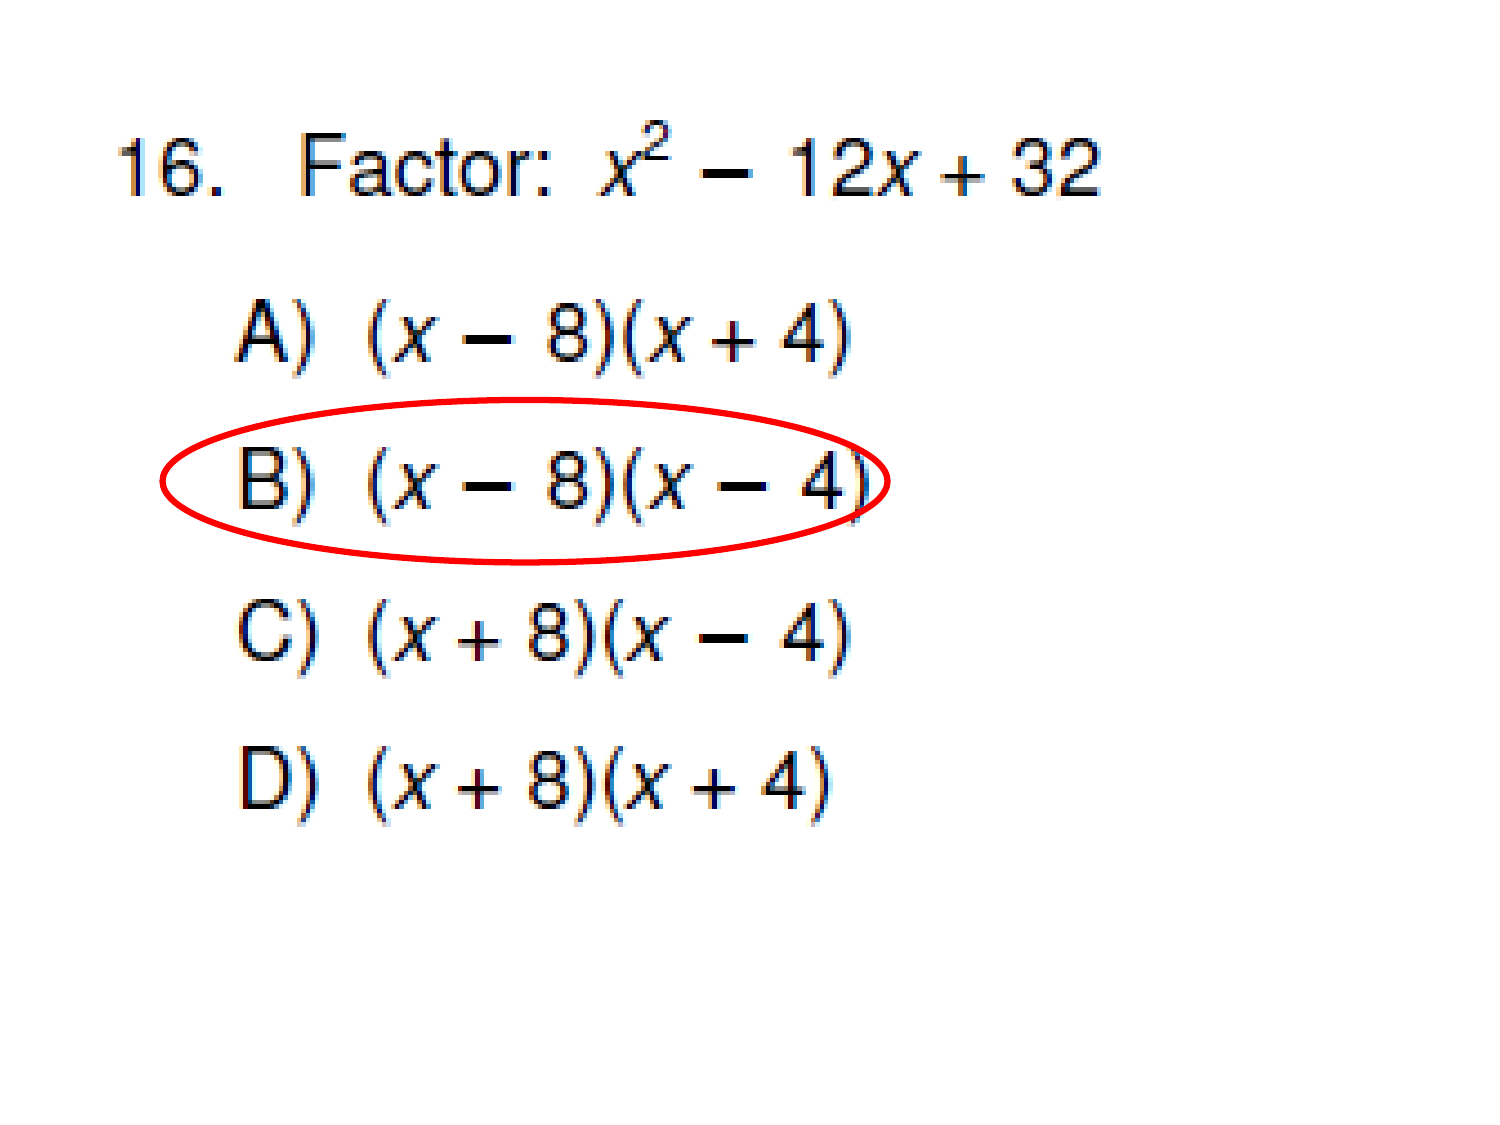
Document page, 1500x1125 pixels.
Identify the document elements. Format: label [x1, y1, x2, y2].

picture [105, 49, 1334, 863]
